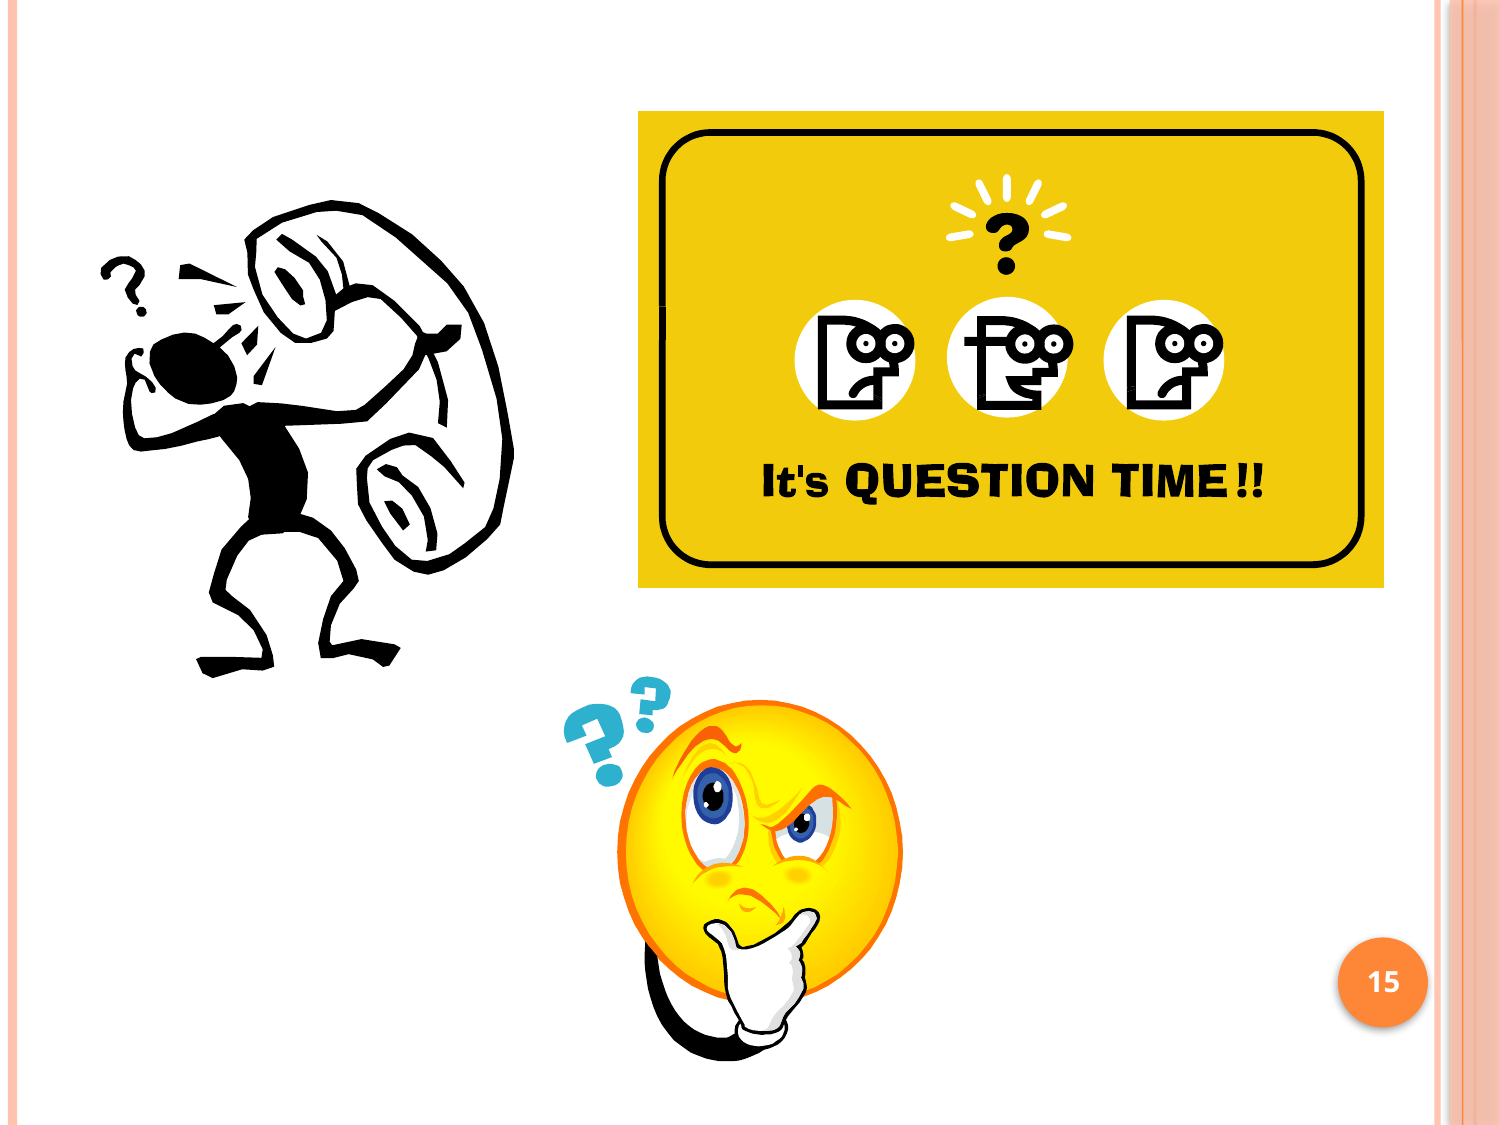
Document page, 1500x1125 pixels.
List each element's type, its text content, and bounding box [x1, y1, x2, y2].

picture [99, 199, 515, 679]
slide_number 15 [1333, 940, 1434, 1027]
picture [561, 674, 905, 1063]
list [636, 110, 1385, 589]
